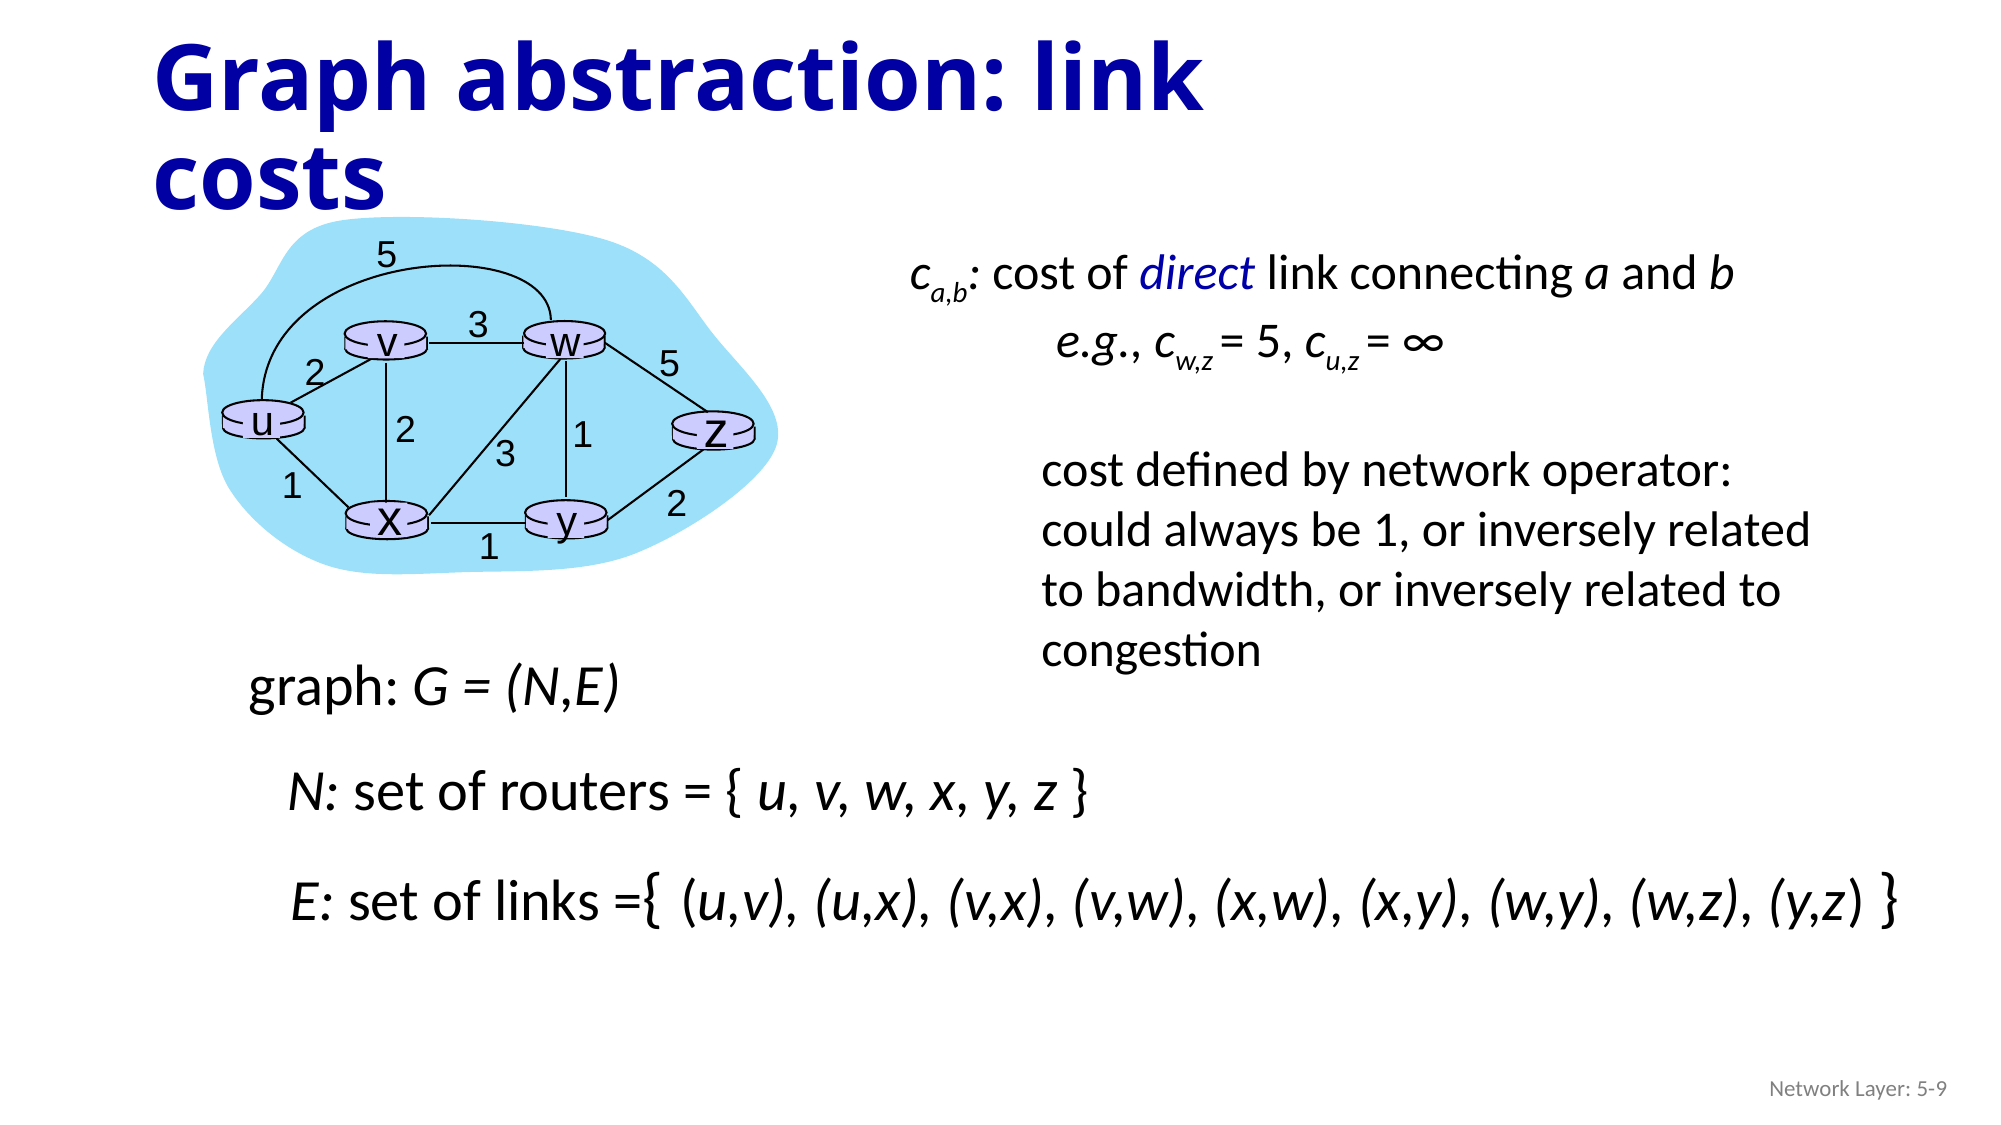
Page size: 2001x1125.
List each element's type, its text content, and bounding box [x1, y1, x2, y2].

text_box ca,b: cost of direct link connecting a and b e.g., cw,z = 5, cu,z = ∞ cost defined by network operator: could always be 1, or inversely related to bandwidth, or inversely related to congestion [895, 232, 1861, 684]
slide_number Network Layer: 5-9 [1512, 1056, 1963, 1117]
text_box graph: G = (N,E) [233, 639, 637, 795]
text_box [203, 211, 790, 579]
title Graph abstraction: link costs [137, 57, 1263, 204]
text_box E: set of links ={ (u,v), (u,x), (v,x), (v,w), (x,w), (x,y), (w,y), (w,z), (y,z) } [276, 837, 1915, 943]
text_box N: set of routers = { u, v, w, x, y, z } [272, 744, 1104, 829]
